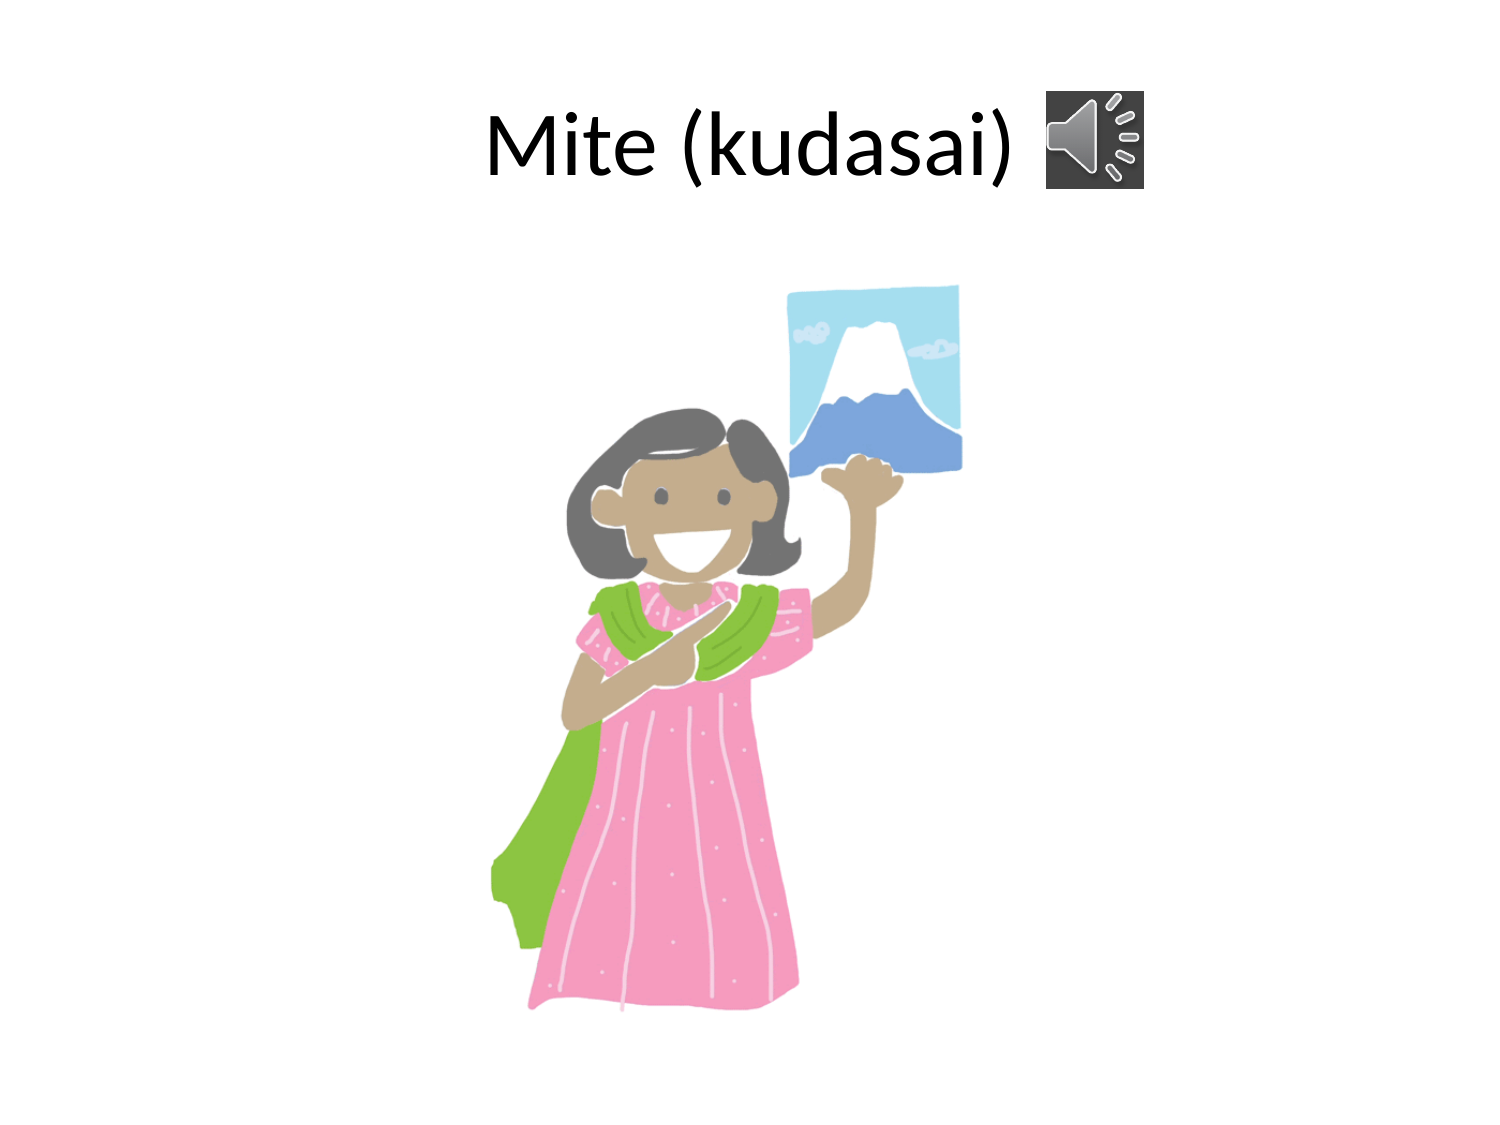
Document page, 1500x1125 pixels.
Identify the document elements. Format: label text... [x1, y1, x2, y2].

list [194, 262, 1266, 1034]
title Mite (kudasai) [75, 45, 1425, 233]
picture [1045, 89, 1146, 191]
